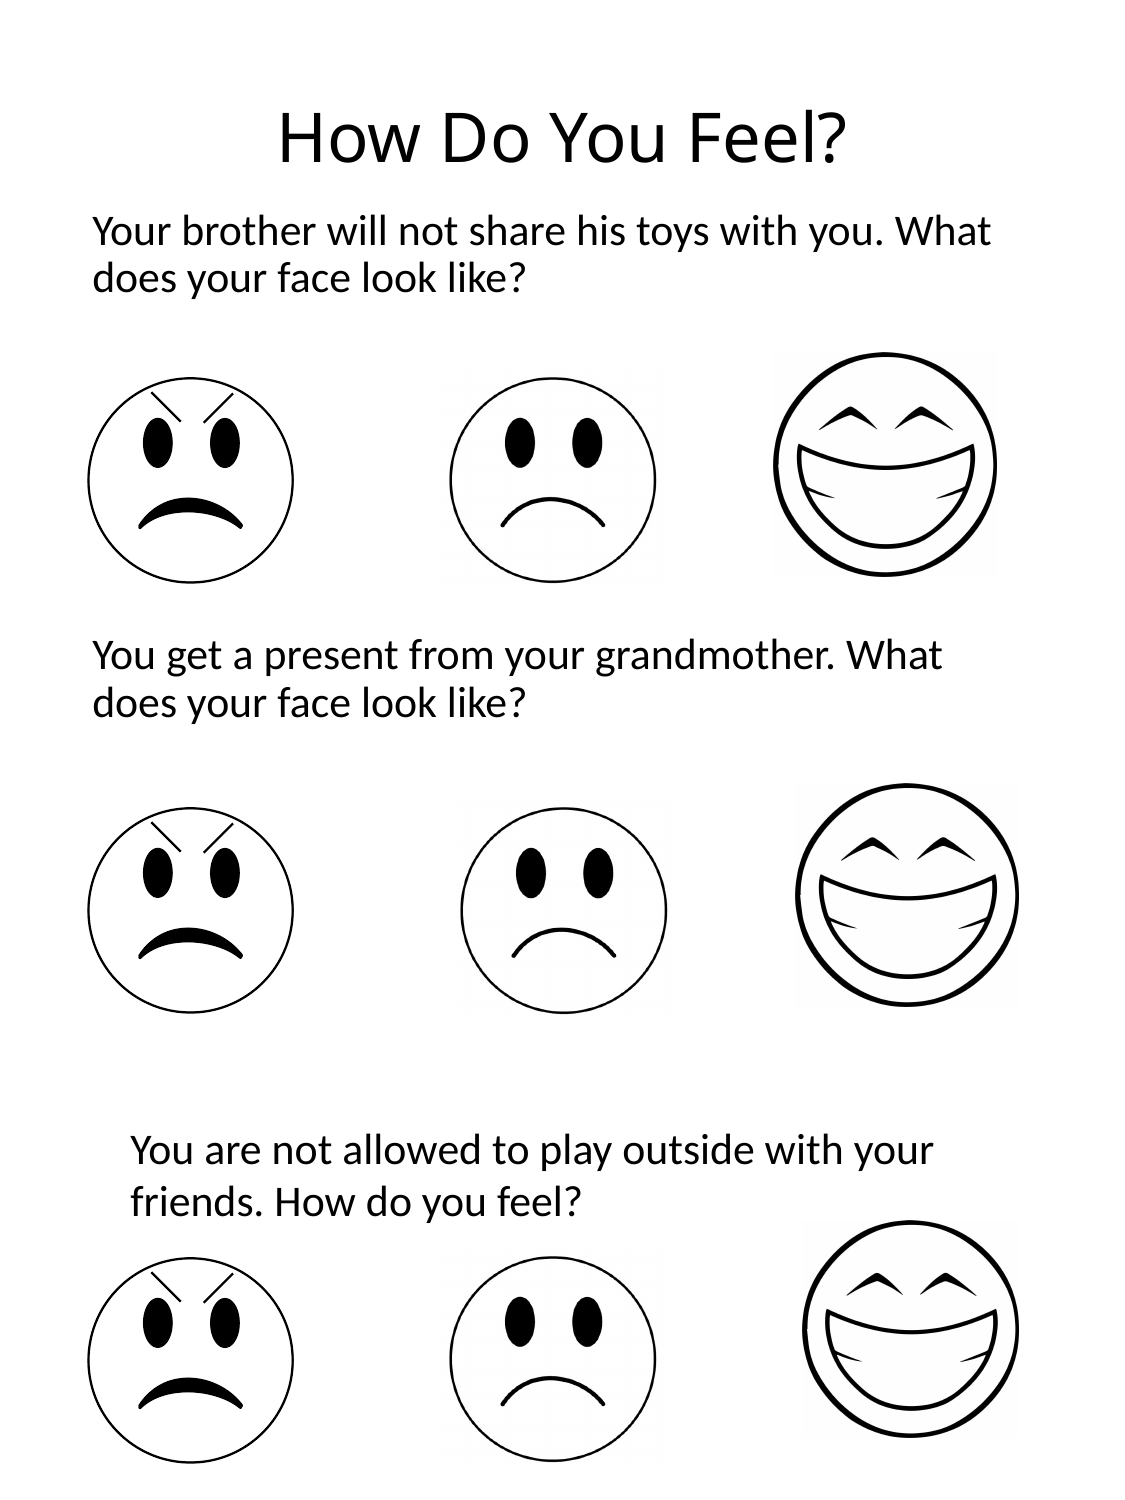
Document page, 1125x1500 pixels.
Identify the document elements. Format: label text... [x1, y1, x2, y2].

picture [795, 783, 1019, 1007]
picture [773, 352, 997, 577]
title How Do You Feel? [77, 79, 1048, 200]
text_box You are not allowed to play outside with your friends. How do you feel? [115, 1113, 1019, 1233]
list Your brother will not share his toys with you. What does your face look like? You get a present from your grandmother. What does your face look like? [77, 200, 1048, 1352]
picture [77, 367, 301, 591]
picture [439, 367, 664, 591]
picture [77, 797, 301, 1022]
picture [802, 1220, 1019, 1438]
picture [77, 1247, 301, 1472]
picture [450, 797, 675, 1022]
picture [439, 1246, 664, 1470]
